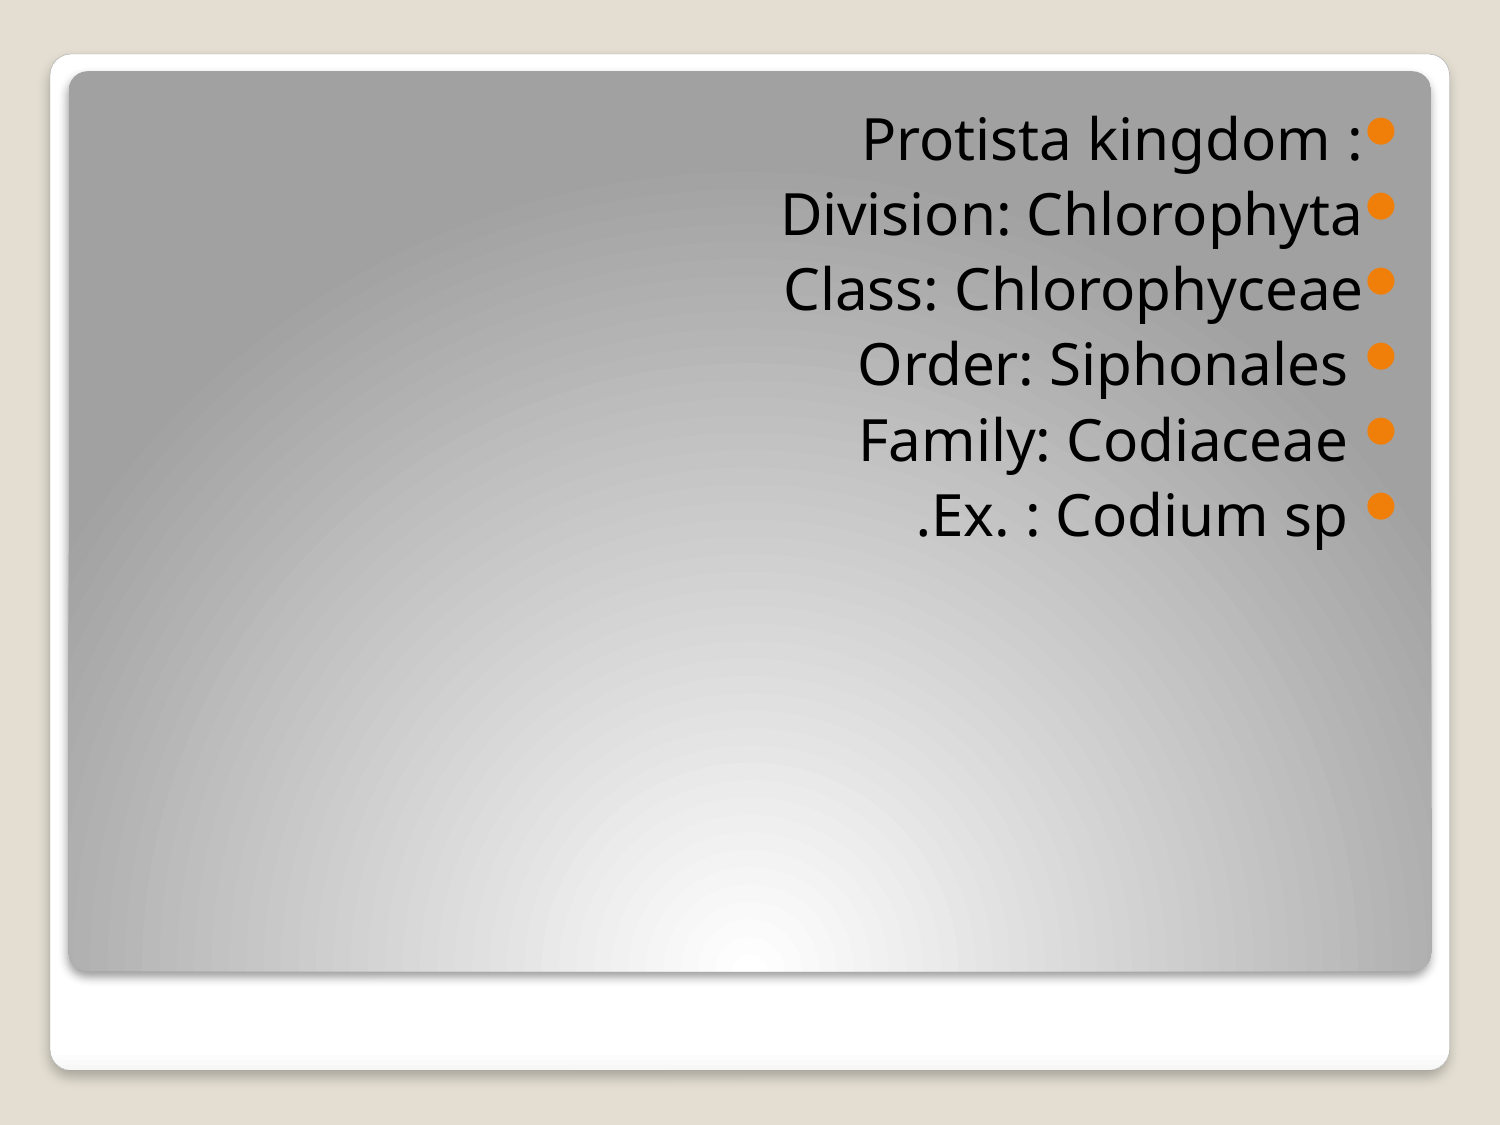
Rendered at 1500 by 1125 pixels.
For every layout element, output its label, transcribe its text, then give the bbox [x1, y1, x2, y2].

list : Protista kingdom Division: Chlorophyta Class: Chlorophyceae Order: Siphonales Family: Codiaceae Ex. : Codium sp. [82, 86, 1425, 774]
